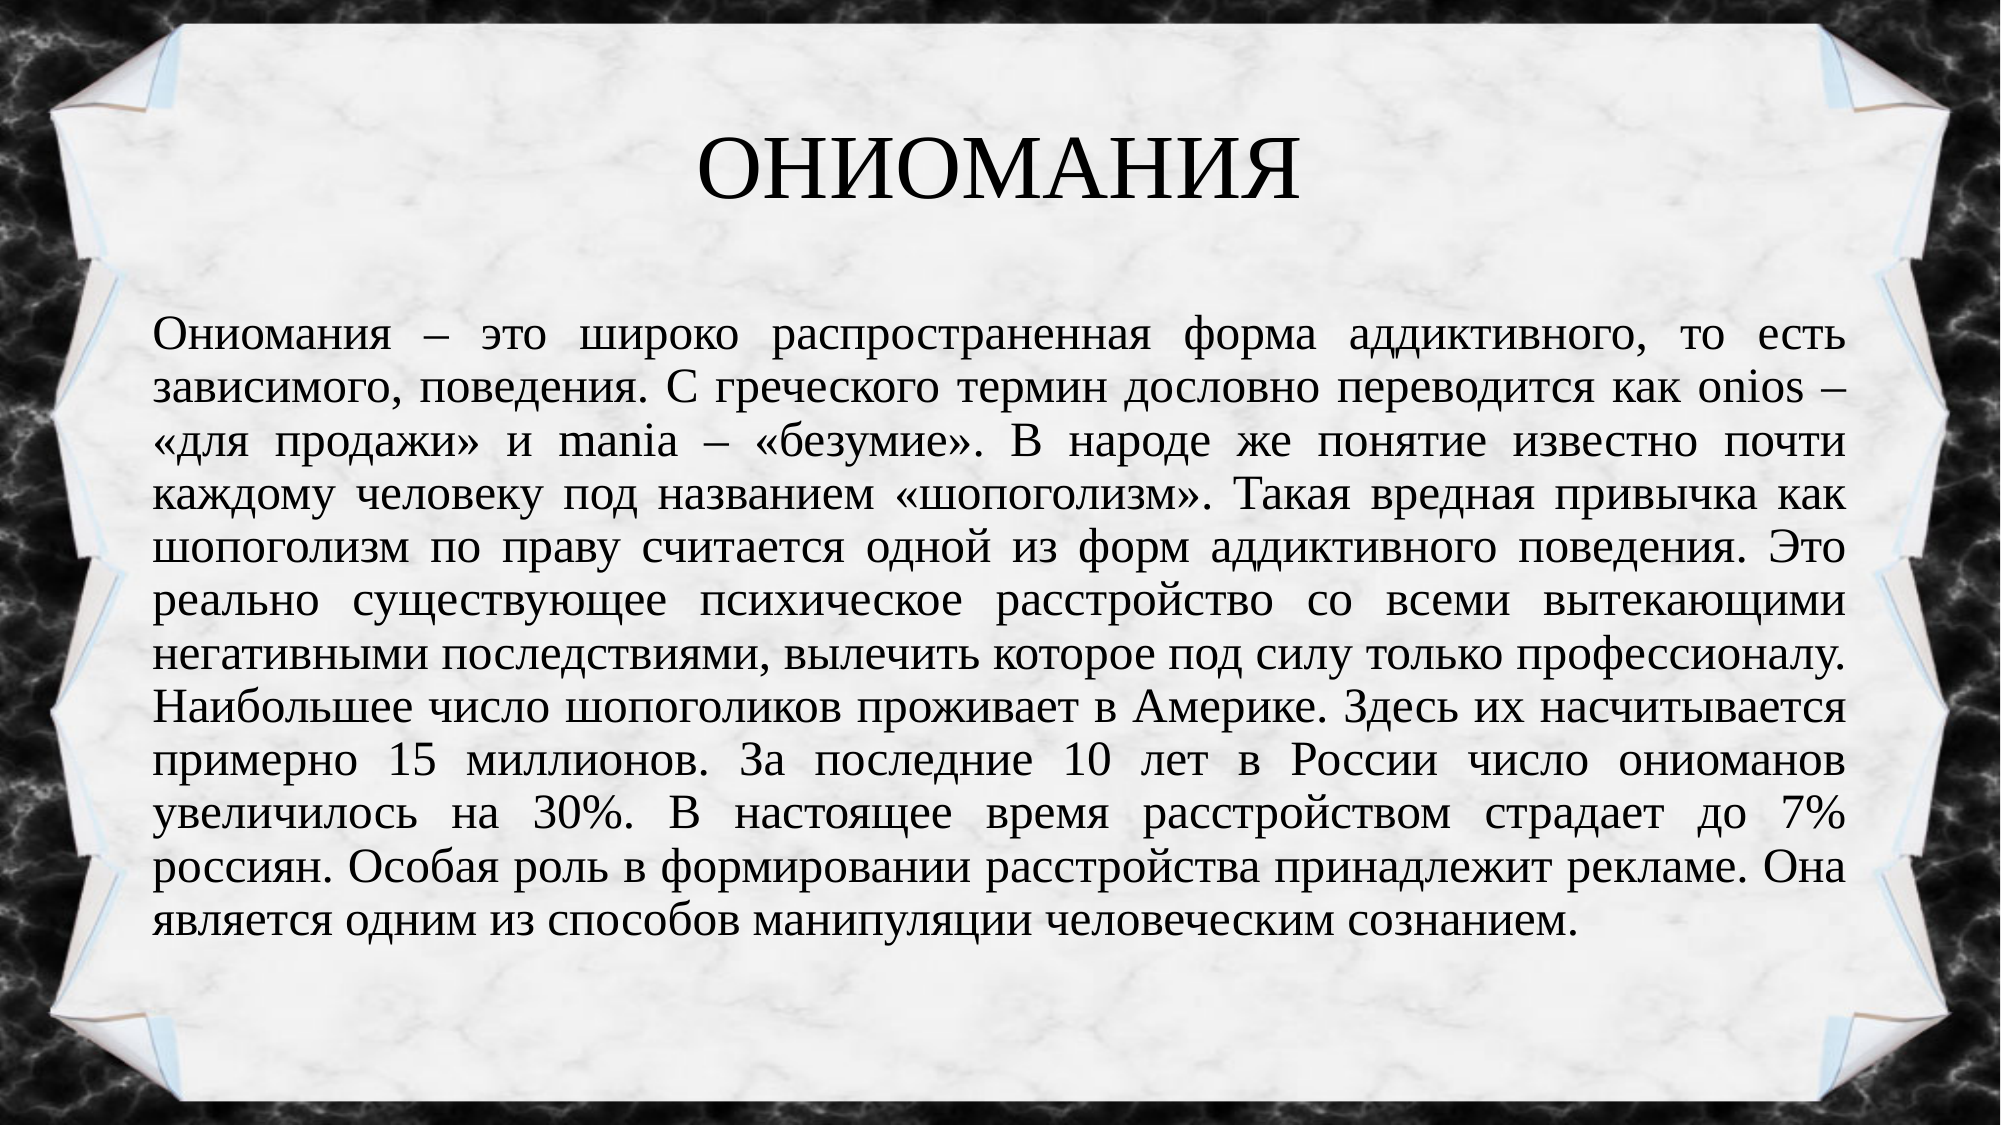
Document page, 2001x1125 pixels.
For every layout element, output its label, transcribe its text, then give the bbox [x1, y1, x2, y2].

picture [0, 0, 2001, 1125]
list Ониомания – это широко распространенная форма аддиктивного, то есть зависимого, поведения. С греческого термин дословно переводится как onios – «для продажи» и mania – «безумие». В народе же понятие известно почти каждому человеку под названием «шопоголизм». Такая вредная привычка как шопоголизм по праву считается одной из форм аддиктивного поведения. Это реально существующее психическое расстройство со всеми вытекающими негативными последствиями, вылечить которое под силу только профессионалу. Наибольшее число шопоголиков проживает в Америке. Здесь их насчитывается примерно 15 миллионов. За последние 10 лет в России число ониоманов увеличилось на 30%. В настоящее время расстройством страдает до 7% россиян. Особая роль в формировании расстройства принадлежит рекламе. Она является одним из способов манипуляции человеческим сознанием. [137, 299, 1863, 1014]
title ОНИОМАНИЯ [137, 59, 1863, 278]
